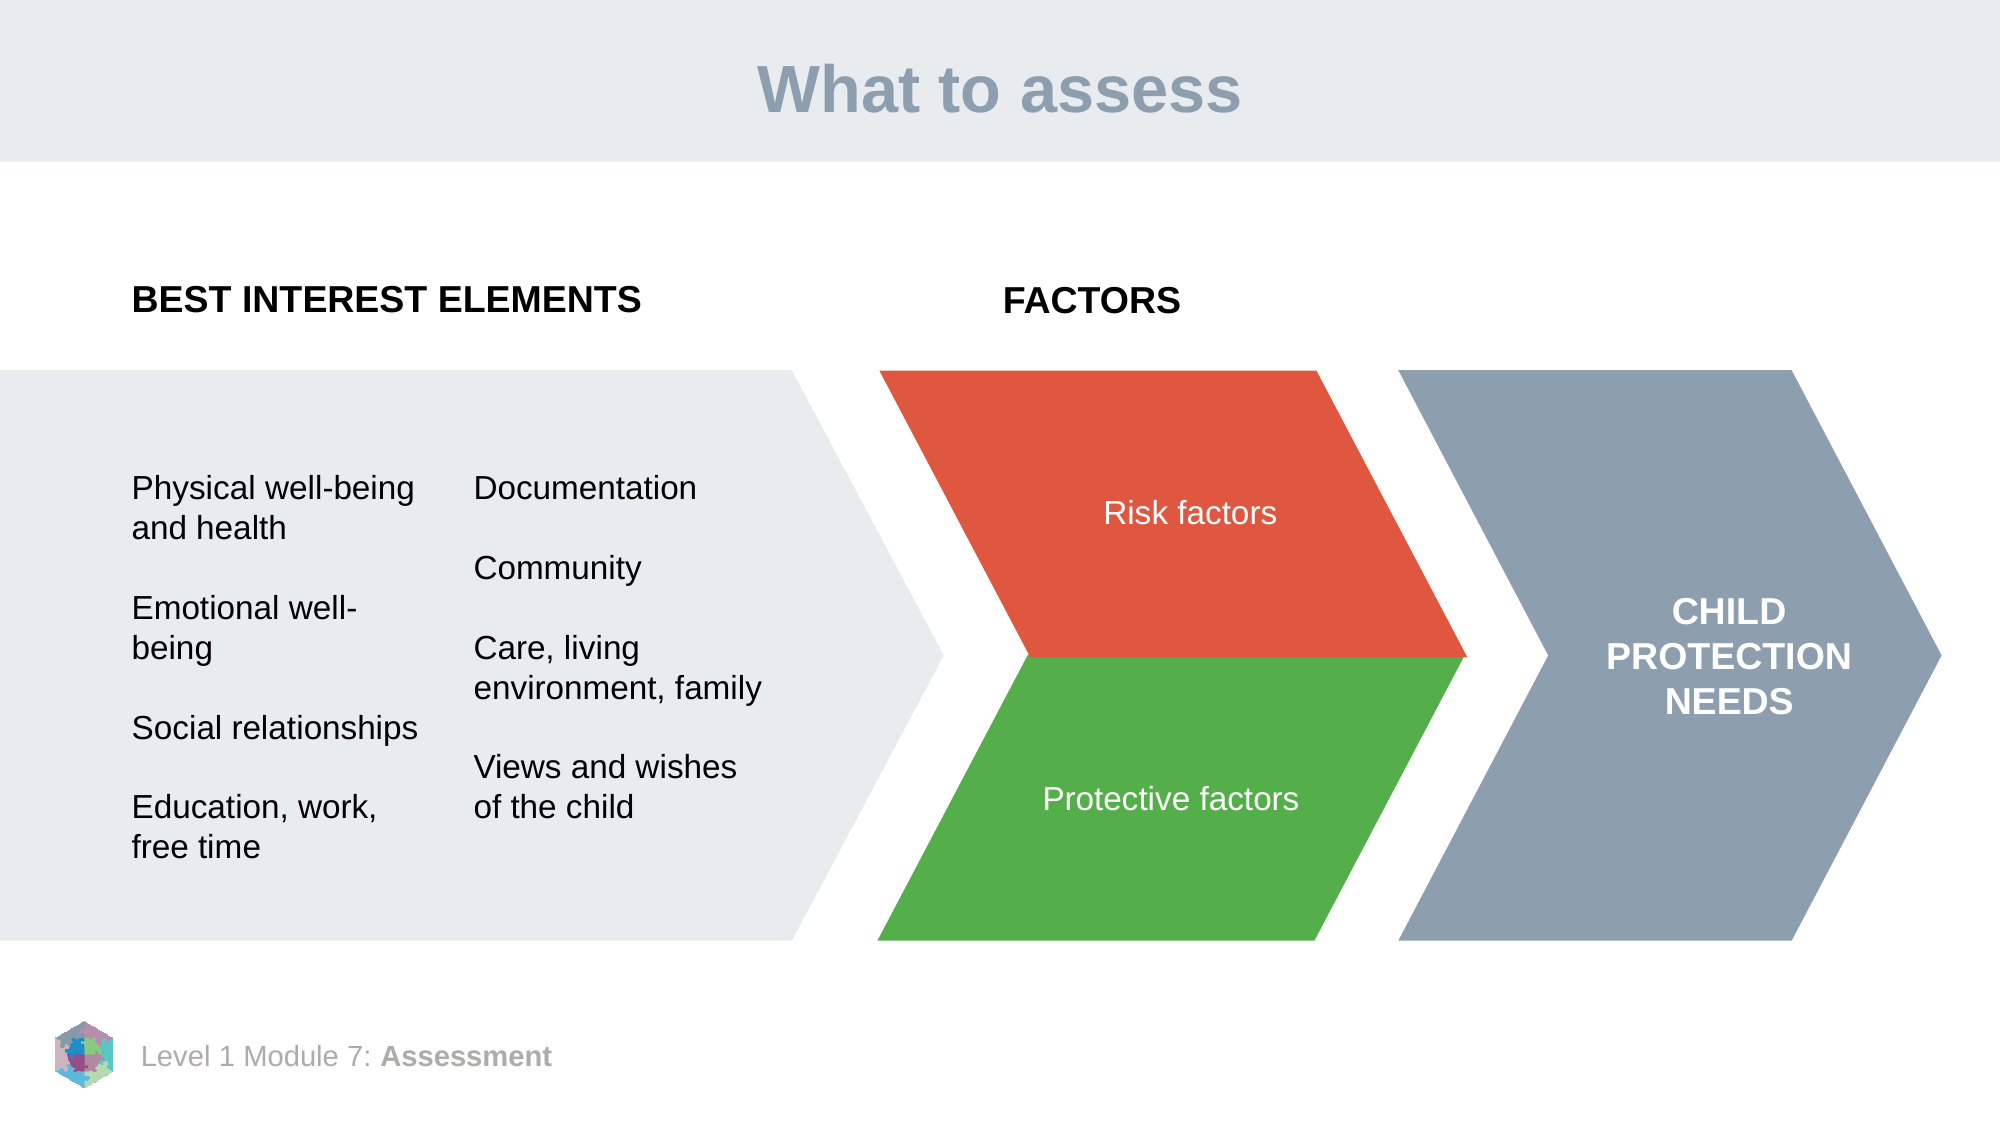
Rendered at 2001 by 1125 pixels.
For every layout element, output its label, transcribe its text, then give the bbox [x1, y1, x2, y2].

picture [55, 1021, 113, 1088]
text_box Physical well-being and health Emotional well-being Social relationships Education, work, free time [116, 458, 448, 873]
text_box BEST INTEREST ELEMENTS [116, 267, 856, 327]
text_box FACTORS [871, 268, 1313, 329]
text_box CHILD PROTECTION NEEDS [1585, 579, 1873, 730]
text_box Protective factors [875, 654, 1464, 942]
text_box Documentation Community Care, living environment, family Views and wishes of the child [458, 458, 790, 873]
title What to assess [137, 19, 1863, 163]
text_box [1396, 369, 1943, 942]
text_box [877, 369, 1469, 659]
text_box [0, 369, 945, 942]
text_box Risk factors [1046, 483, 1334, 539]
